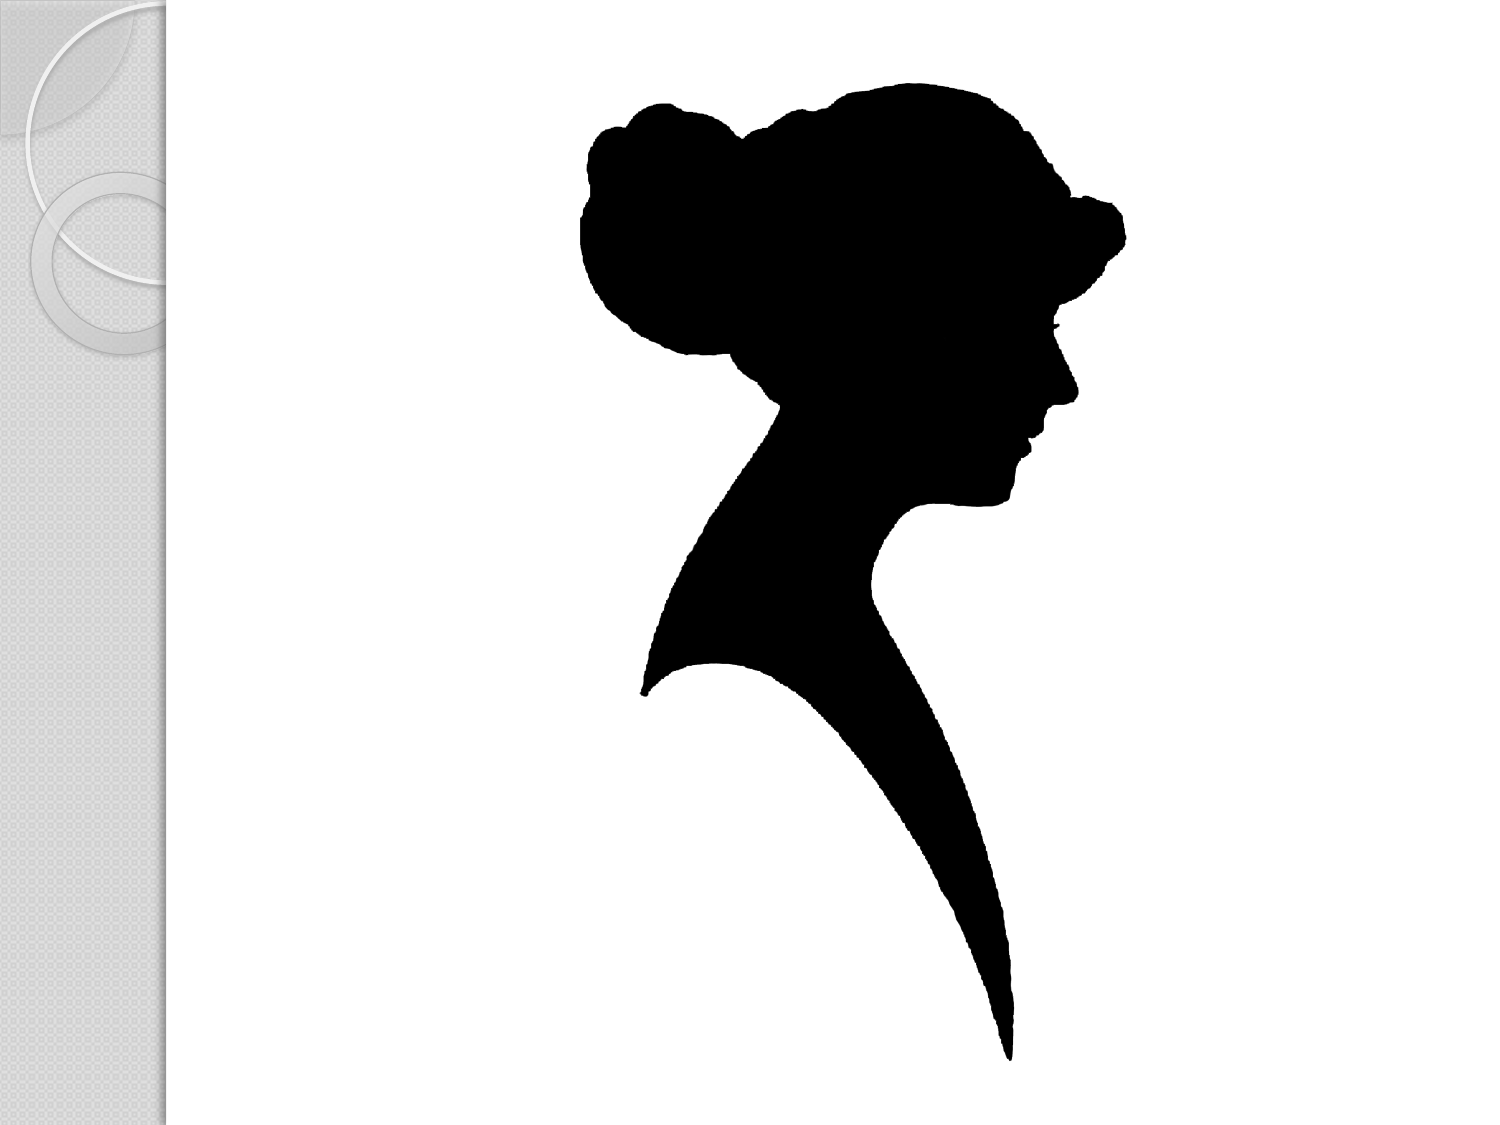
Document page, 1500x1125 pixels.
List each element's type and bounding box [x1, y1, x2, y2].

list [560, 54, 1157, 1091]
